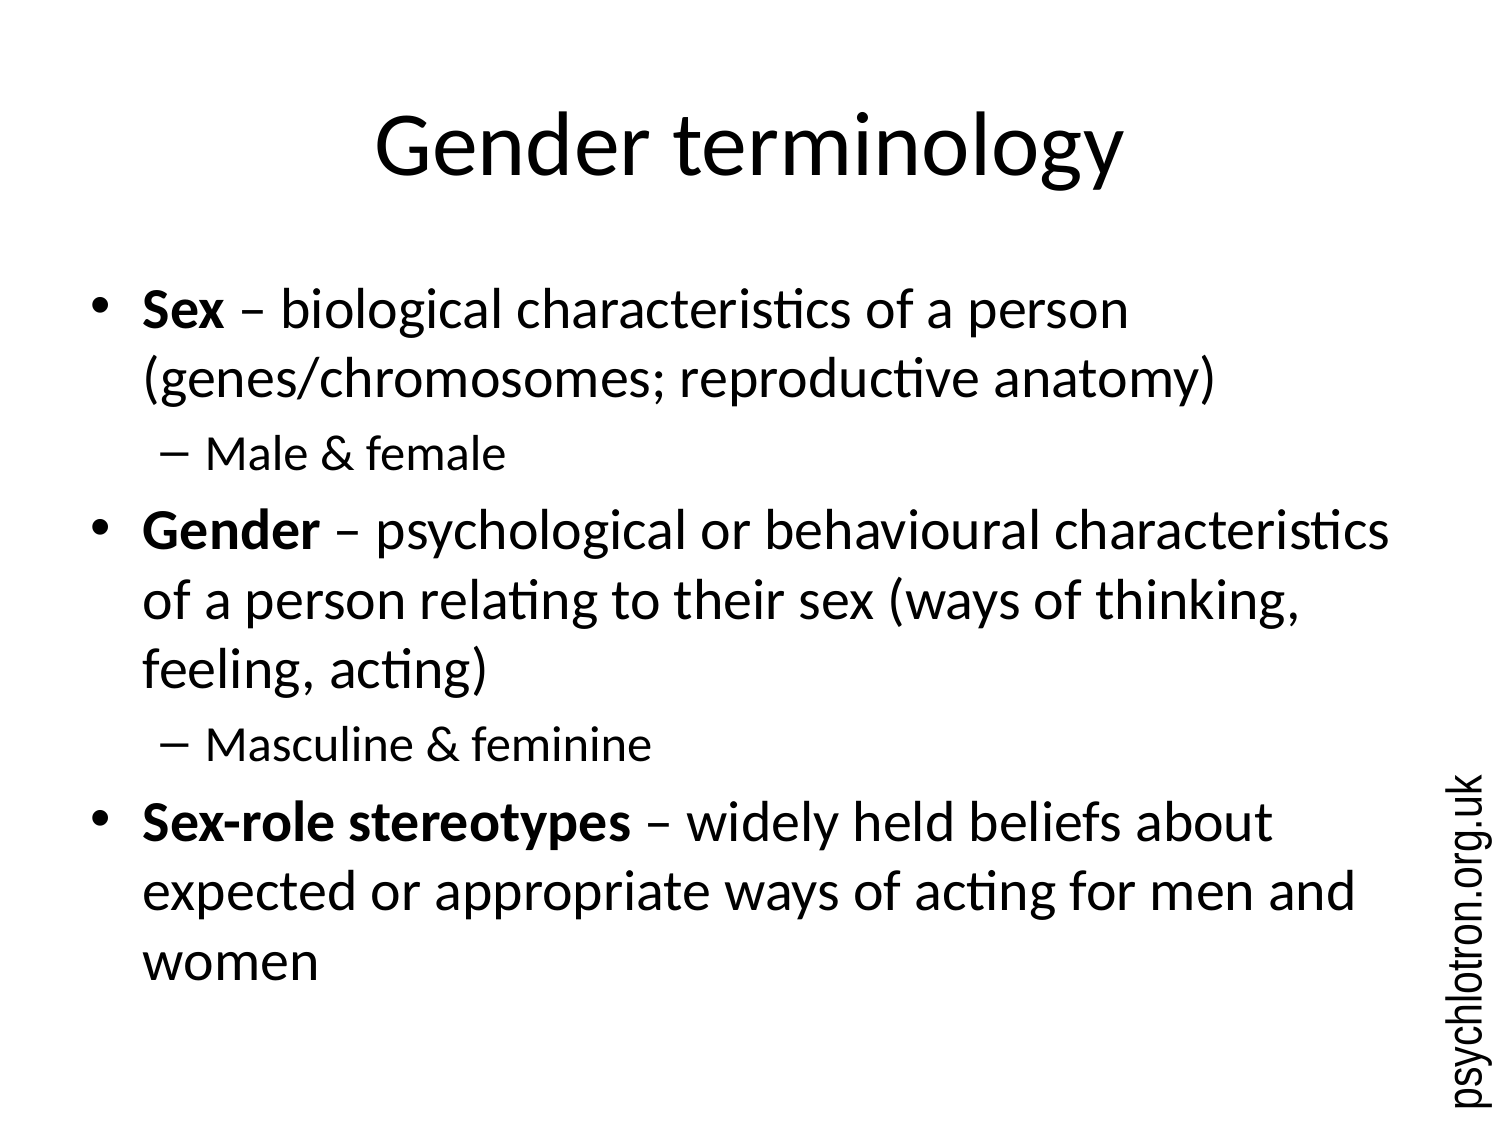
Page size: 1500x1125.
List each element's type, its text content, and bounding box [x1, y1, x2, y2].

list Sex – biological characteristics of a person (genes/chromosomes; reproductive anatomy) Male & female Gender – psychological or behavioural characteristics of a person relating to their sex (ways of thinking, feeling, acting) Masculine & feminine Sex-role stereotypes – widely held beliefs about expected or appropriate ways of acting for men and women [74, 262, 1426, 1006]
title Gender terminology [74, 44, 1426, 233]
